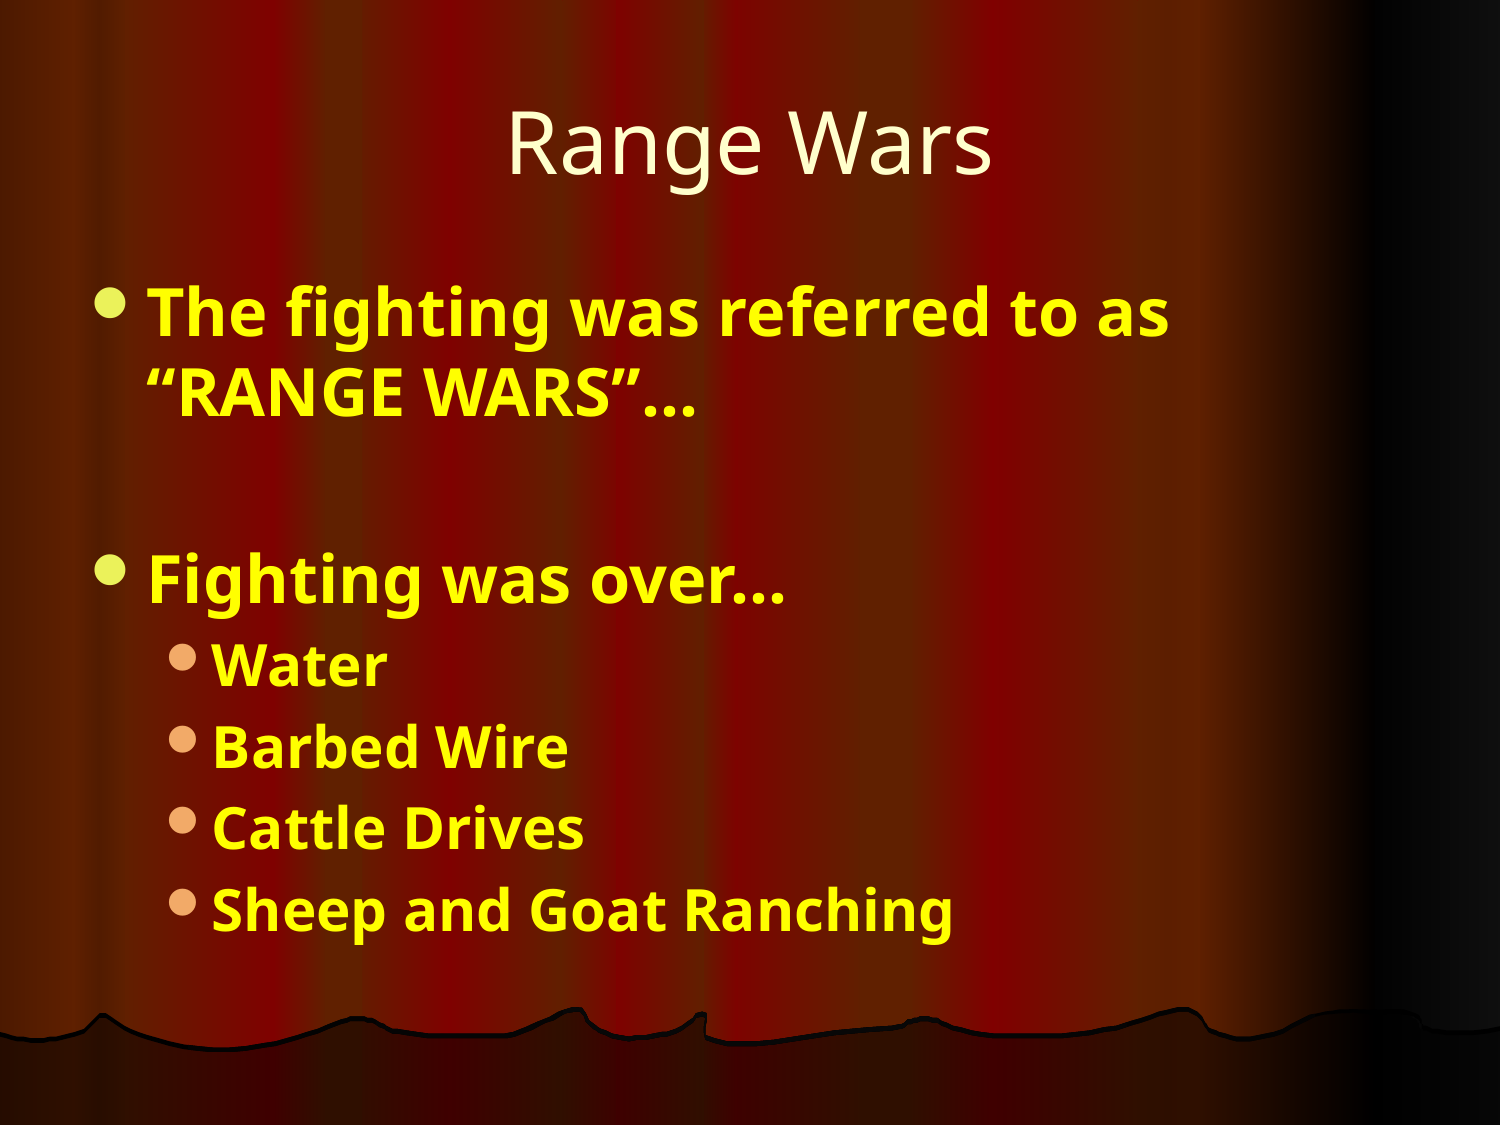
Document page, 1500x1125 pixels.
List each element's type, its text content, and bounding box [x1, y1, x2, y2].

list The fighting was referred to as “RANGE WARS”… Fighting was over… Water Barbed Wire Cattle Drives Sheep and Goat Ranching [74, 262, 1426, 1006]
title Range Wars [74, 45, 1426, 233]
